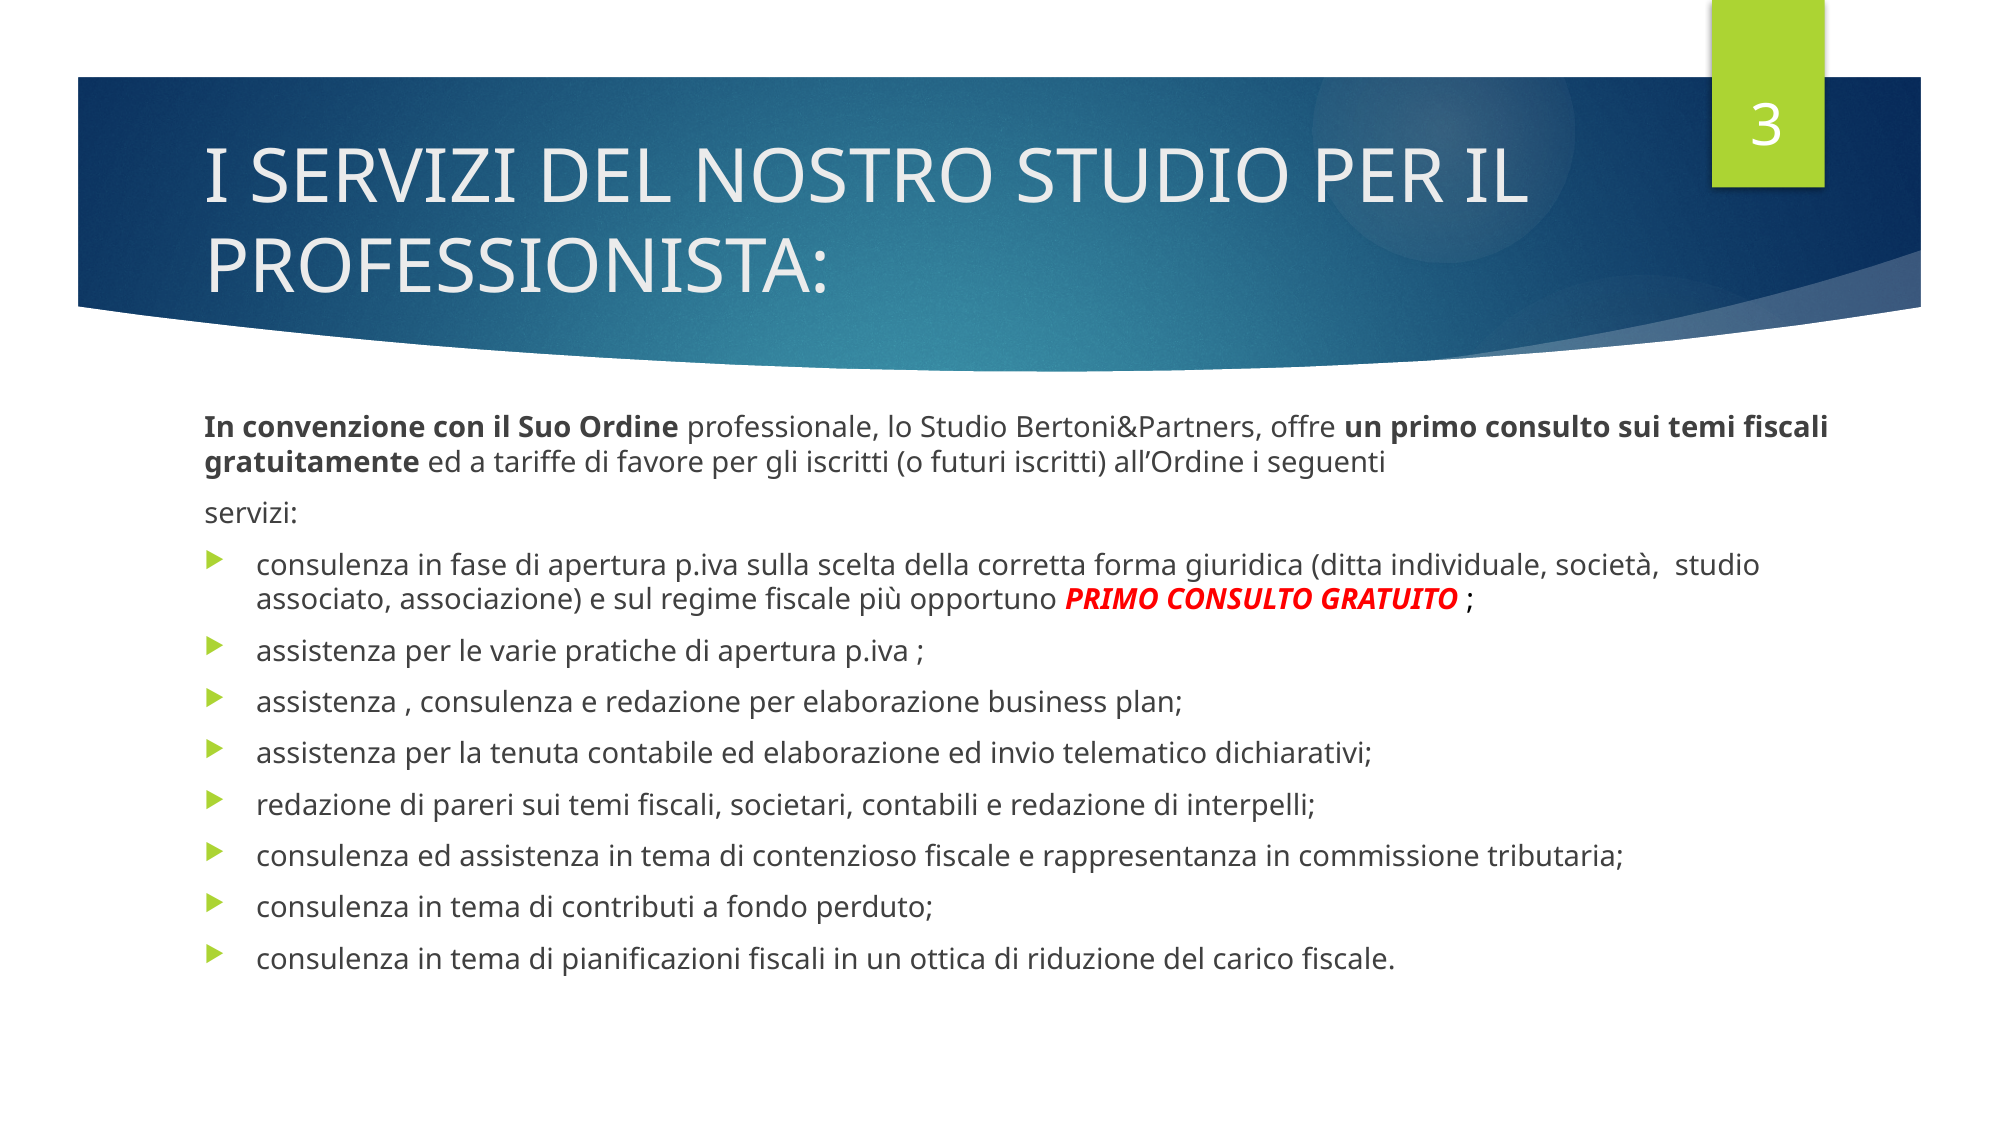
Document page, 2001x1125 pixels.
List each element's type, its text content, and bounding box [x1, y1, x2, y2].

title I SERVIZI DEL NOSTRO STUDIO PER IL PROFESSIONISTA: [189, 159, 1627, 276]
slide_number 3 [1698, 48, 1836, 175]
list In convenzione con il Suo Ordine professionale, lo Studio Bertoni&Partners, offre un primo consulto sui temi fiscali gratuitamente ed a tariffe di favore per gli iscritti (o futuri iscritti) all’Ordine i seguenti servizi: consulenza in fase di apertura p.iva sulla scelta della corretta forma giuridica (ditta individuale, società, studio associato, associazione) e sul regime fiscale più opportuno PRIMO CONSULTO GRATUITO ; assistenza per le varie pratiche di apertura p.iva ; assistenza , consulenza e redazione per elaborazione business plan; assistenza per la tenuta contabile ed elaborazione ed invio telematico dichiarativi; redazione di pareri sui temi fiscali, societari, contabili e redazione di interpelli; consulenza ed assistenza in tema di contenzioso fiscale e rappresentanza in commissione tributaria; consulenza in tema di contributi a fondo perduto; consulenza in tema di pianificazioni fiscali in un ottica di riduzione del carico fiscale. [189, 400, 1887, 988]
